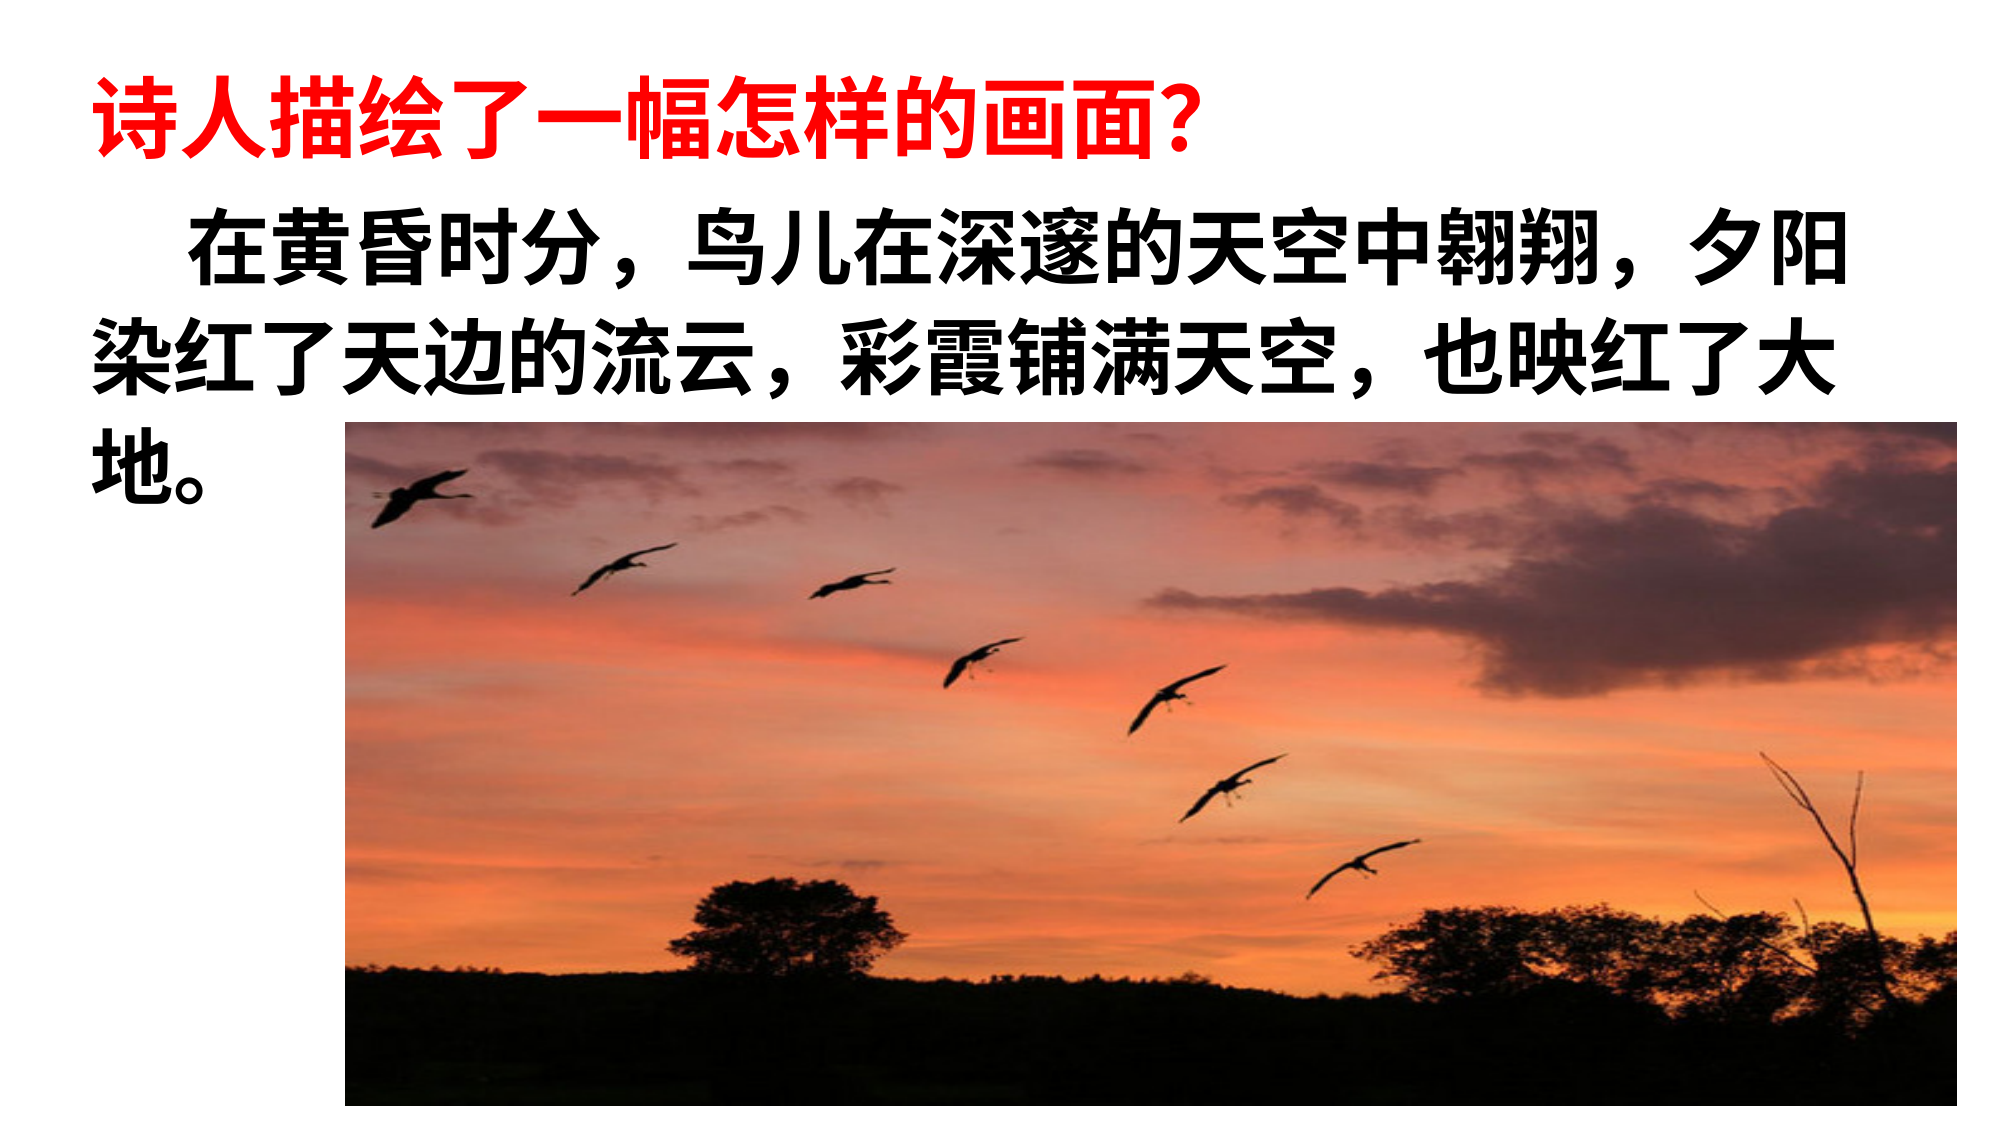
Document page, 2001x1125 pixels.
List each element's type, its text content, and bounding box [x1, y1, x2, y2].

picture [345, 422, 1957, 1106]
text_box 诗人描绘了一幅怎样的画面？ [75, 55, 1298, 177]
text_box 在黄昏时分，鸟儿在深邃的天空中翱翔，夕阳染红了天边的流云，彩霞铺满天空，也映红了大地。 [75, 177, 1900, 523]
